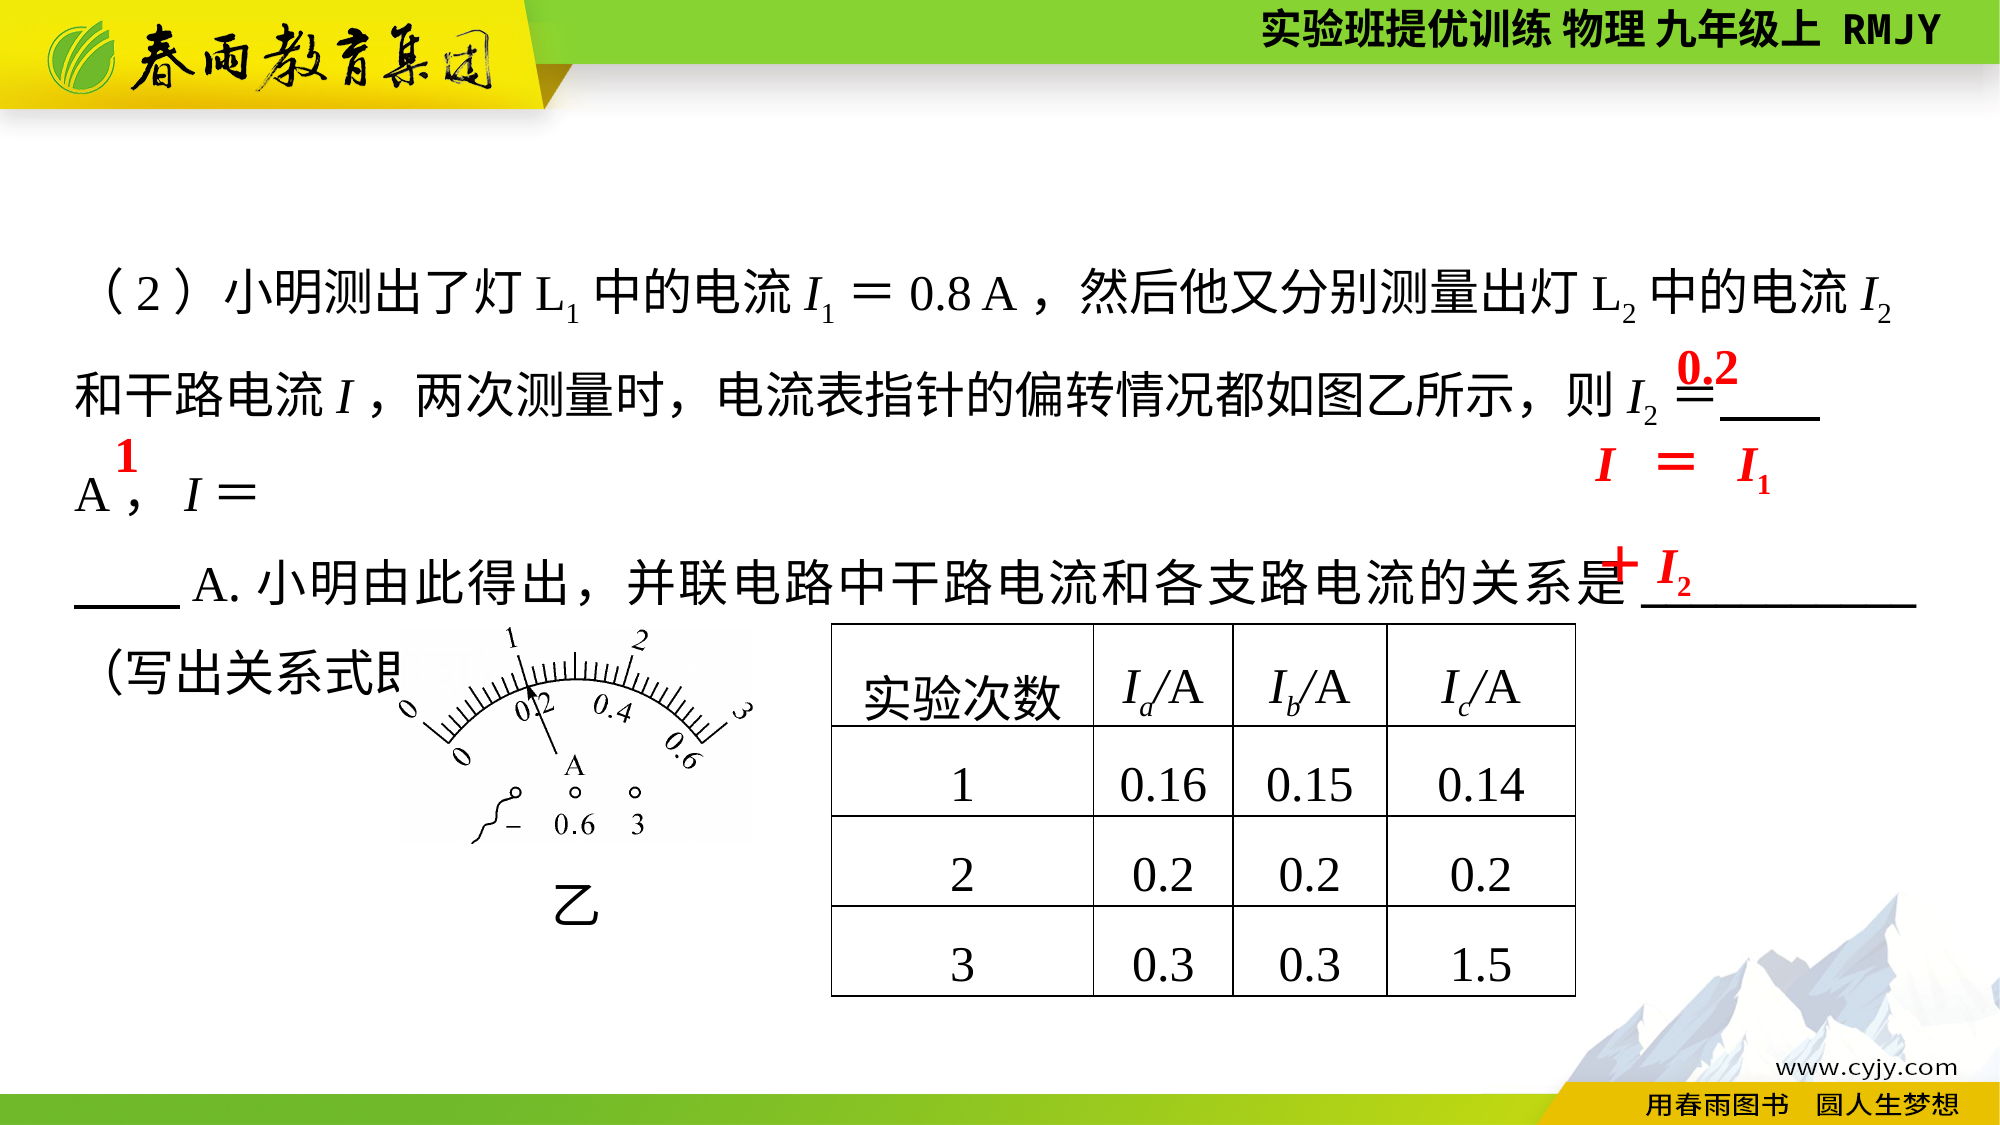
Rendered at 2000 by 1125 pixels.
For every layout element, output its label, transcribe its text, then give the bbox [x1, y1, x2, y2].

table_cell 1.5 [1388, 907, 1575, 995]
text_box 0.2 [1661, 326, 1755, 390]
list （2）小明测出了灯L1中的电流I1＝0.8 A，然后他又分别测量出灯L2中的电流I2和干路电流I，两次测量时，电流表指针的偏转情况都如图乙所示，则I2＝ A，I＝ A.小明由此得出，并联电路中干路电流和各支路电流的关系是___________（写出关系式即可）. [59, 218, 1944, 598]
text_box 乙 [536, 851, 753, 941]
table_cell 2 [832, 817, 1093, 905]
picture [0, 0, 2000, 1125]
table_cell 1 [832, 727, 1093, 815]
text_box 1 [99, 414, 155, 490]
table_cell 0.16 [1094, 727, 1232, 815]
table_cell 0.3 [1234, 907, 1386, 995]
table_cell 3 [832, 907, 1093, 995]
table_header Ib/A [1234, 625, 1386, 725]
table_cell 0.2 [1388, 817, 1575, 905]
table_cell 0.2 [1094, 817, 1232, 905]
table_header 实验次数 [832, 625, 1093, 725]
table_cell 0.15 [1234, 727, 1386, 815]
table_cell 0.3 [1094, 907, 1232, 995]
text_box I＝I1＋I2 [1580, 390, 1799, 508]
table_header Ia/A [1094, 625, 1232, 725]
table_cell 0.14 [1388, 727, 1575, 815]
table_header Ic/A [1388, 625, 1575, 725]
table_cell 0.2 [1234, 817, 1386, 905]
